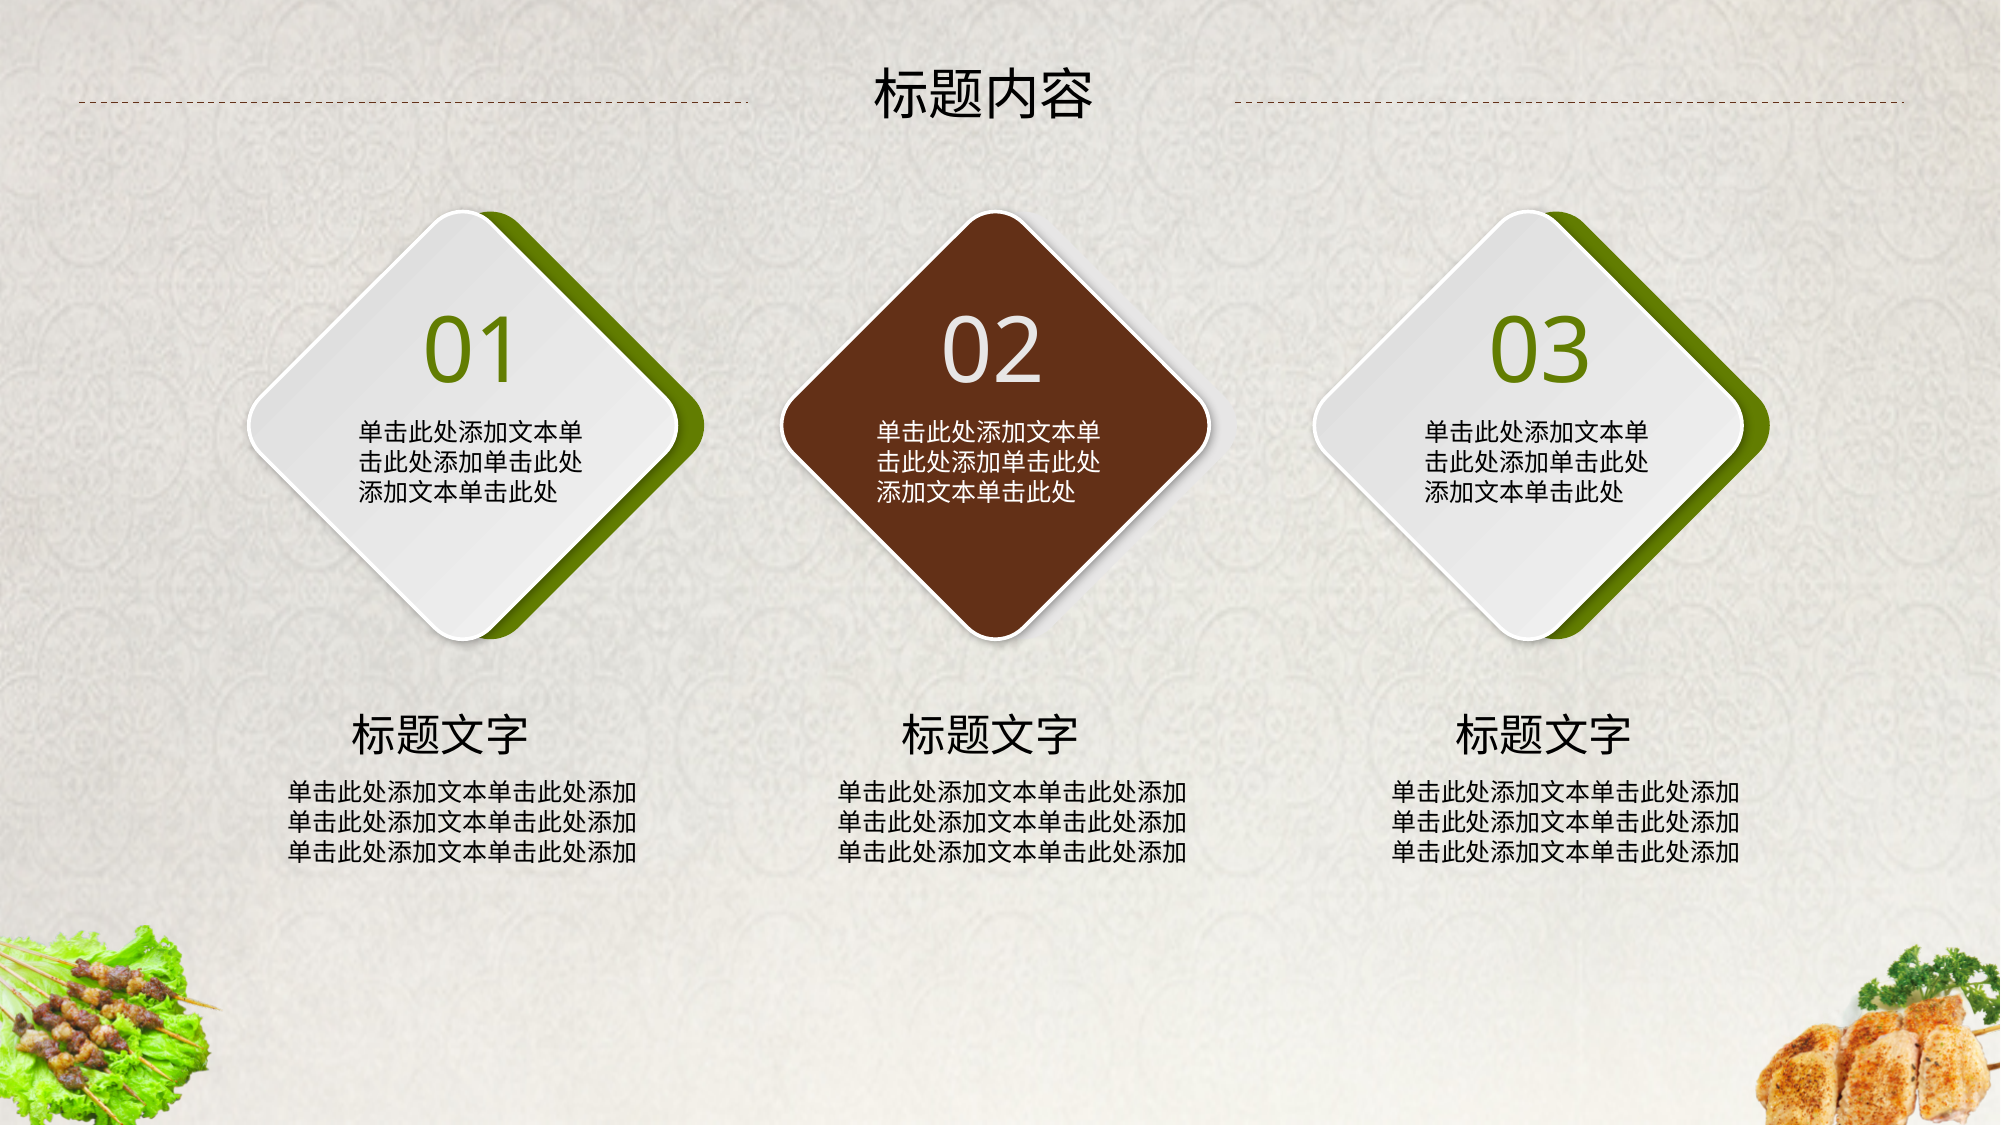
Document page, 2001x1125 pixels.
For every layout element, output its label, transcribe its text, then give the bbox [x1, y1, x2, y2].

picture [0, 0, 2001, 1125]
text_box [832, 262, 1186, 589]
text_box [837, 706, 1225, 877]
text_box 标题内容 [811, 51, 1158, 133]
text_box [299, 262, 654, 589]
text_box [1390, 706, 1778, 877]
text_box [1365, 262, 1719, 589]
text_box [287, 706, 675, 875]
